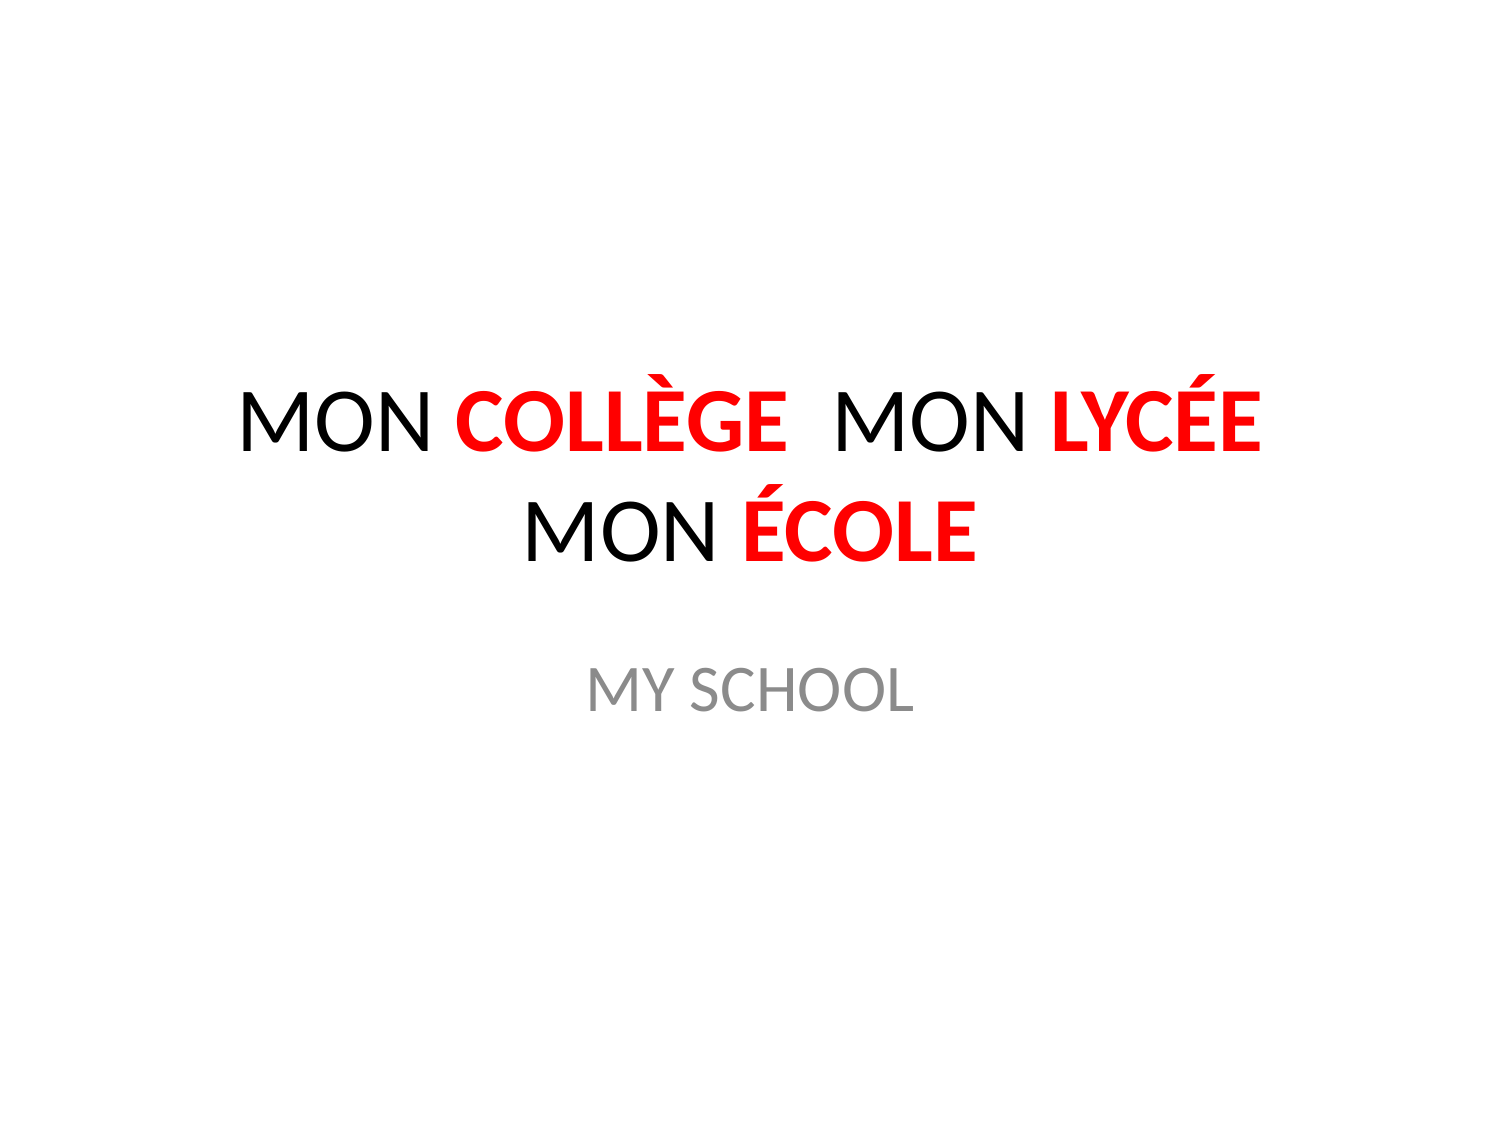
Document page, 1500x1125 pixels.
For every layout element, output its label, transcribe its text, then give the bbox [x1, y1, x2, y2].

subtitle MY SCHOOL [225, 637, 1275, 925]
title MON COLLÈGE MON LYCÉE MON ÉCOLE [112, 349, 1388, 591]
